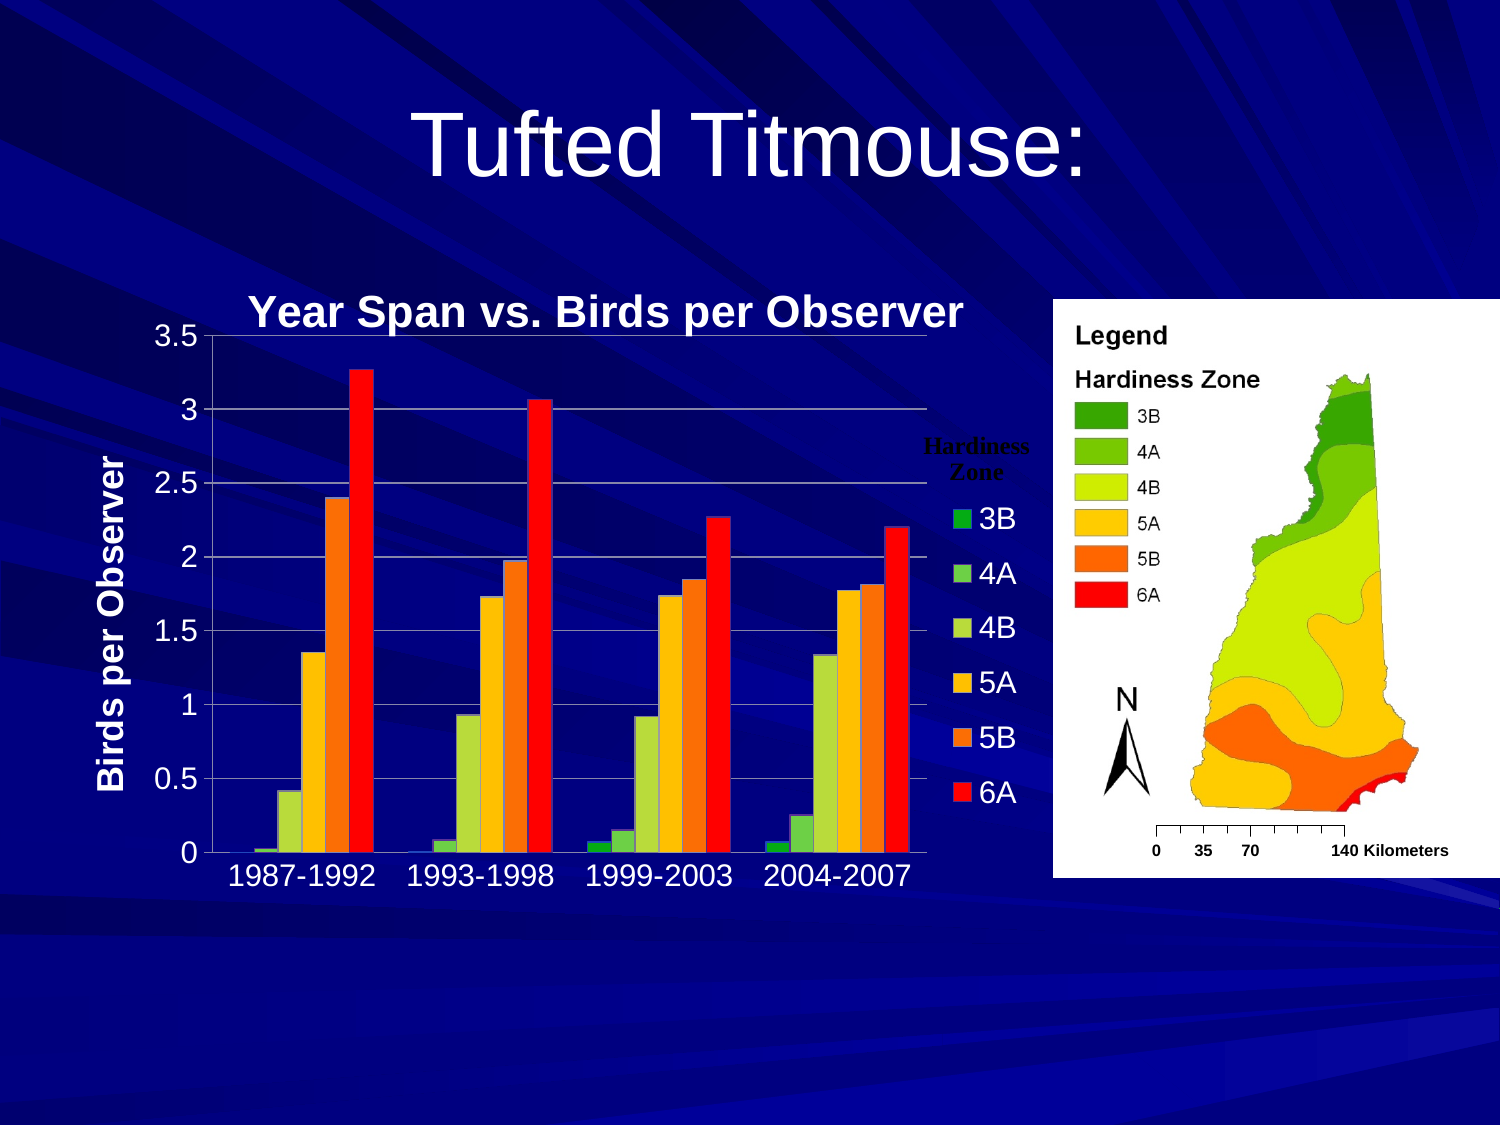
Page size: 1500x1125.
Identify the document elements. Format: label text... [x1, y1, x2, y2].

chart [62, 249, 1051, 951]
picture [1053, 299, 1500, 878]
title Tufted Titmouse: [74, 45, 1426, 234]
